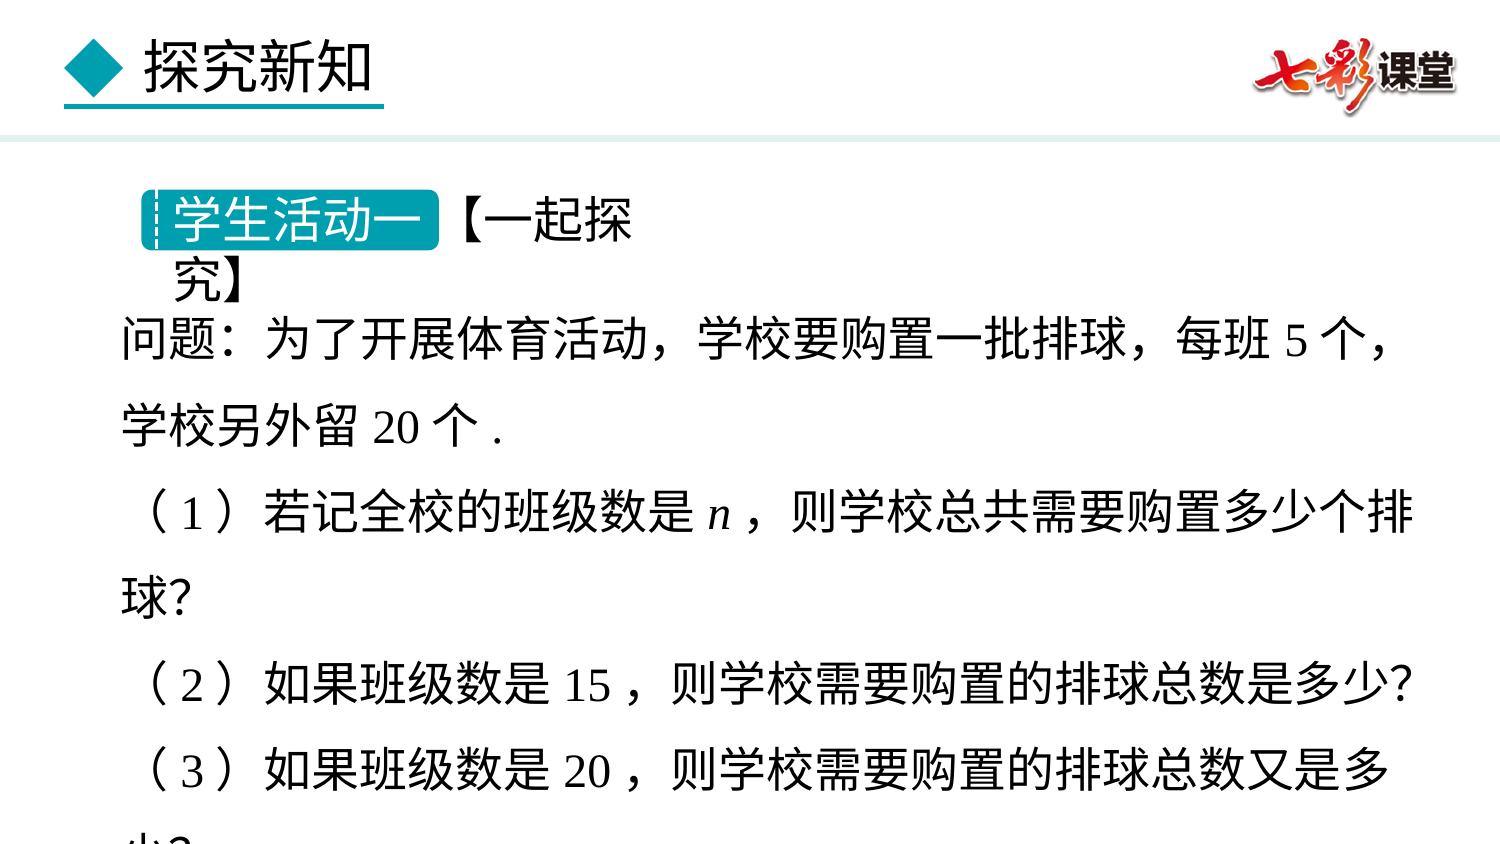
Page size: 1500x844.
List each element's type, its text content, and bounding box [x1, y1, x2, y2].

text_box 问题：为了开展体育活动，学校要购置一批排球，每班5个， 学校另外留20个. （1）若记全校的班级数是n，则学校总共需要购置多少个排球？ （2）如果班级数是15，则学校需要购置的排球总数是多少？ （3）如果班级数是20，则学校需要购置的排球总数又是多少？ [106, 272, 1500, 844]
picture [1249, 32, 1461, 118]
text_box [141, 180, 744, 257]
